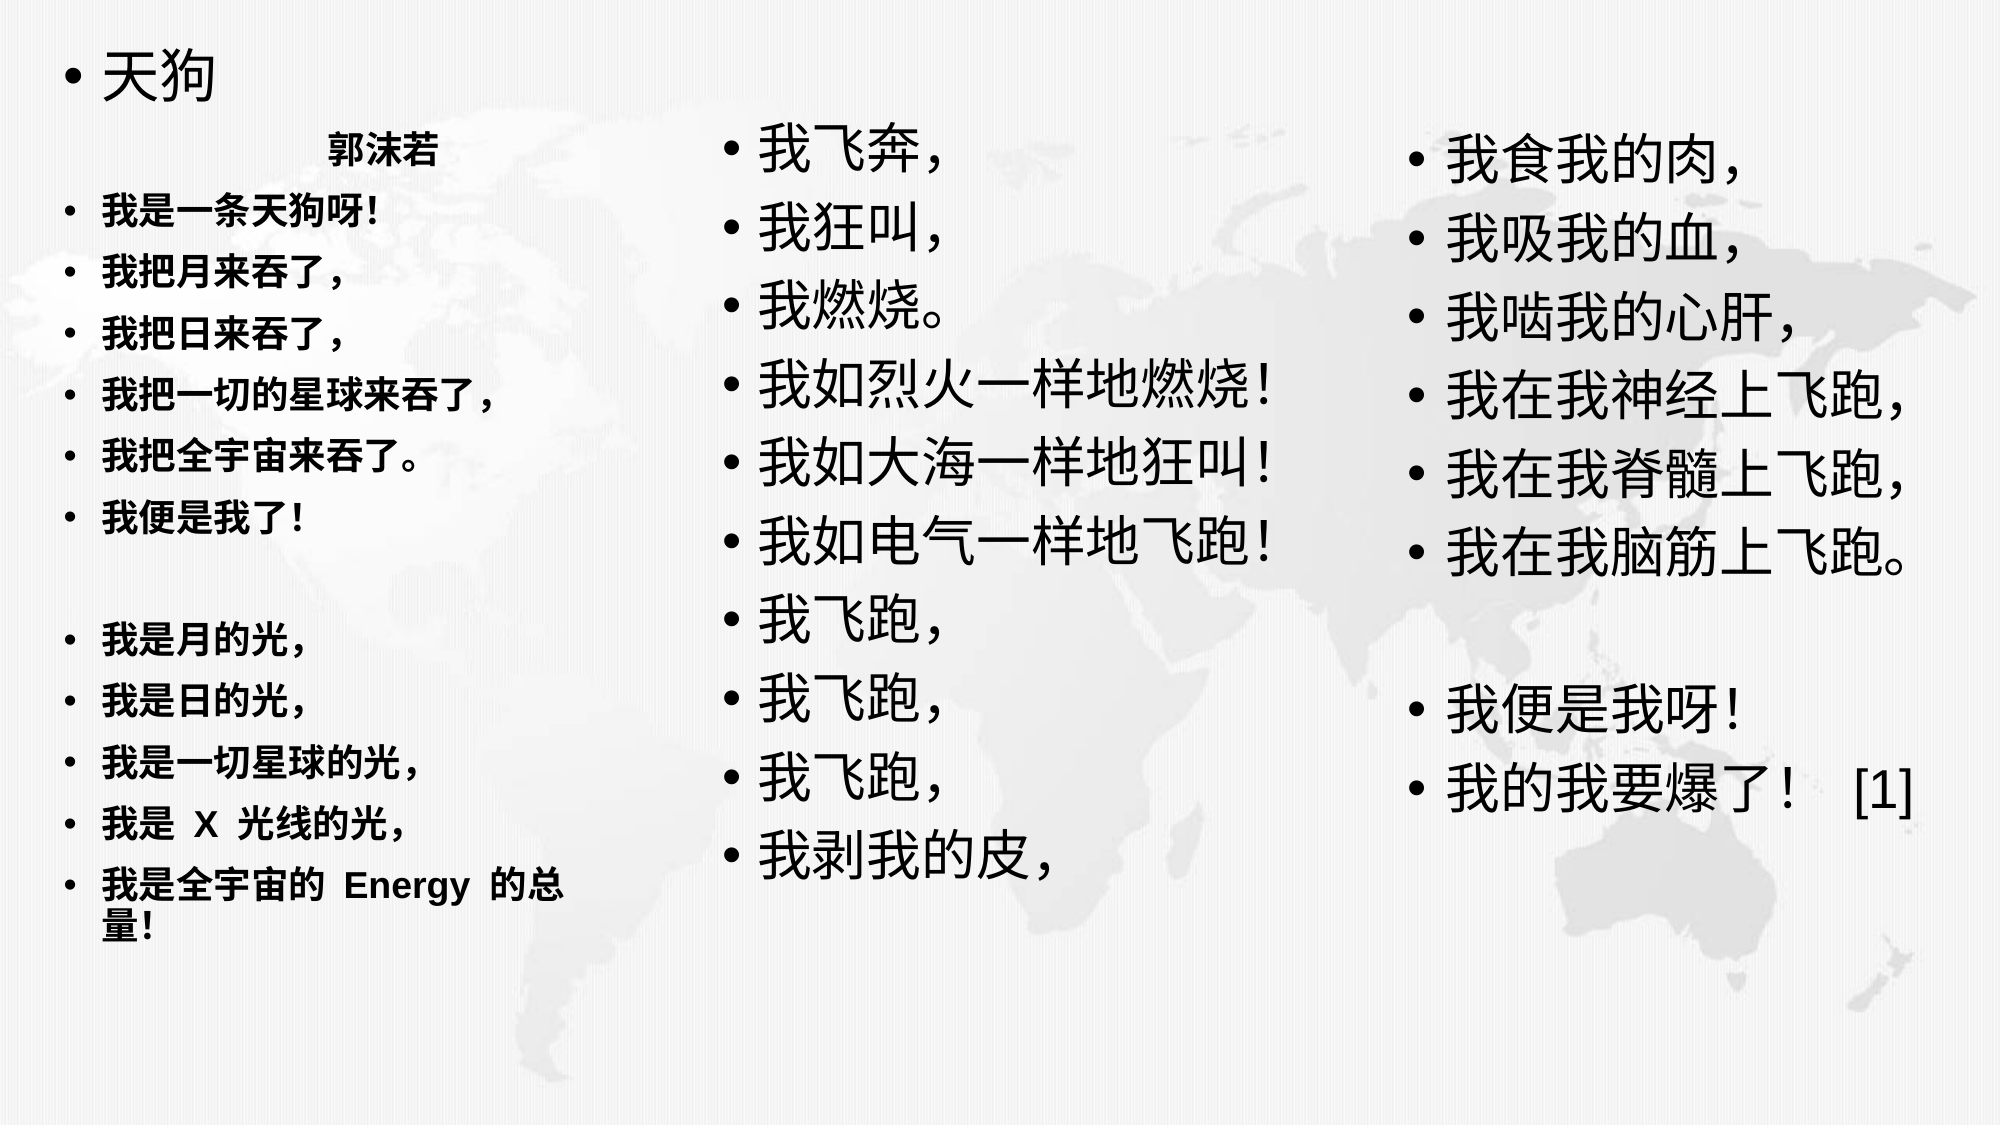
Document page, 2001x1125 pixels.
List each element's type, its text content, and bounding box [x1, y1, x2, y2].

list 我飞奔， 我狂叫， 我燃烧。 我如烈火一样地燃烧！ 我如大海一样地狂叫！ 我如电气一样地飞跑！ 我飞跑， 我飞跑， 我飞跑， 我剥我的皮， [707, 114, 1347, 897]
text_box 我食我的肉， 我吸我的血， 我啮我的心肝， 我在我神经上飞跑， 我在我脊髓上飞跑， 我在我脑筋上飞跑。 我便是我呀！ 我的我要爆了！ [1] [1392, 125, 1960, 840]
list 天狗 郭沫若 我是一条天狗呀！ 我把月来吞了， 我把日来吞了， 我把一切的星球来吞了， 我把全宇宙来吞了。 我便是我了！ 我是月的光， 我是日的光， 我是一切星球的光， 我是 X 光线的光， 我是全宇宙的 Energy 的总量！ [48, 39, 594, 1014]
picture [0, 0, 2000, 1125]
